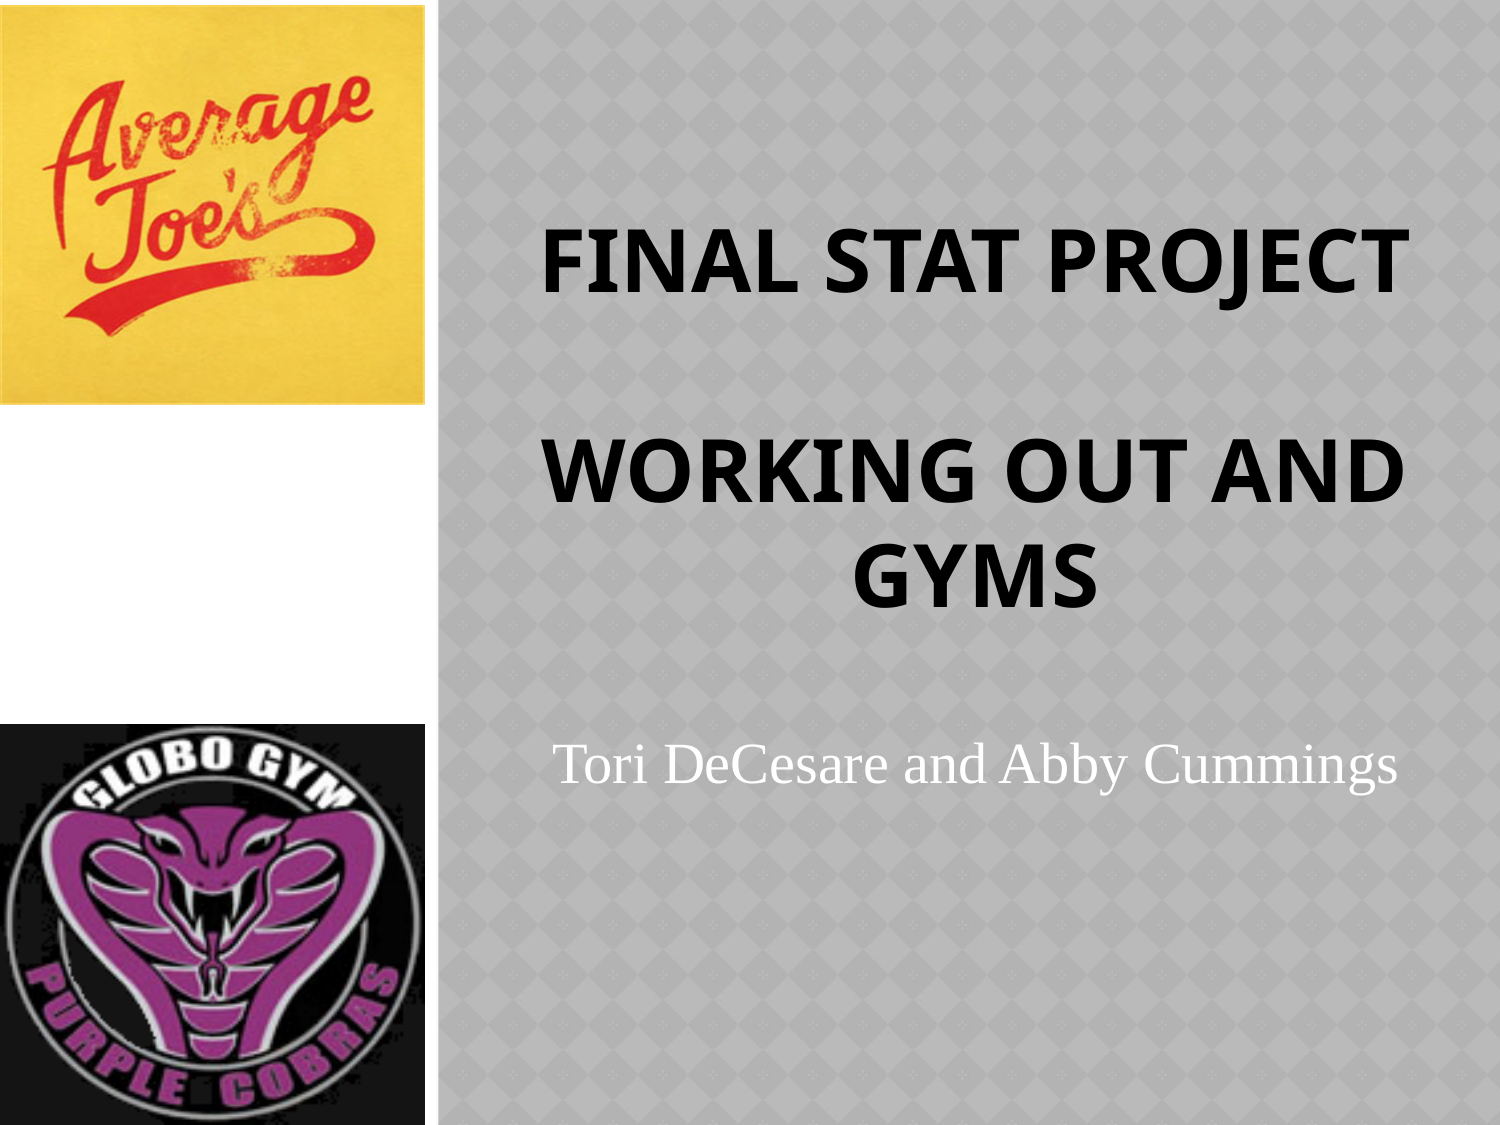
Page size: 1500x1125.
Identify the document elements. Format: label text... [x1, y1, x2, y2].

title Final Stat Project Working Out and Gyms [450, 87, 1500, 625]
subtitle Tori DeCesare and Abby Cummings [512, 725, 1439, 906]
picture [0, 0, 426, 413]
picture [0, 724, 426, 1125]
